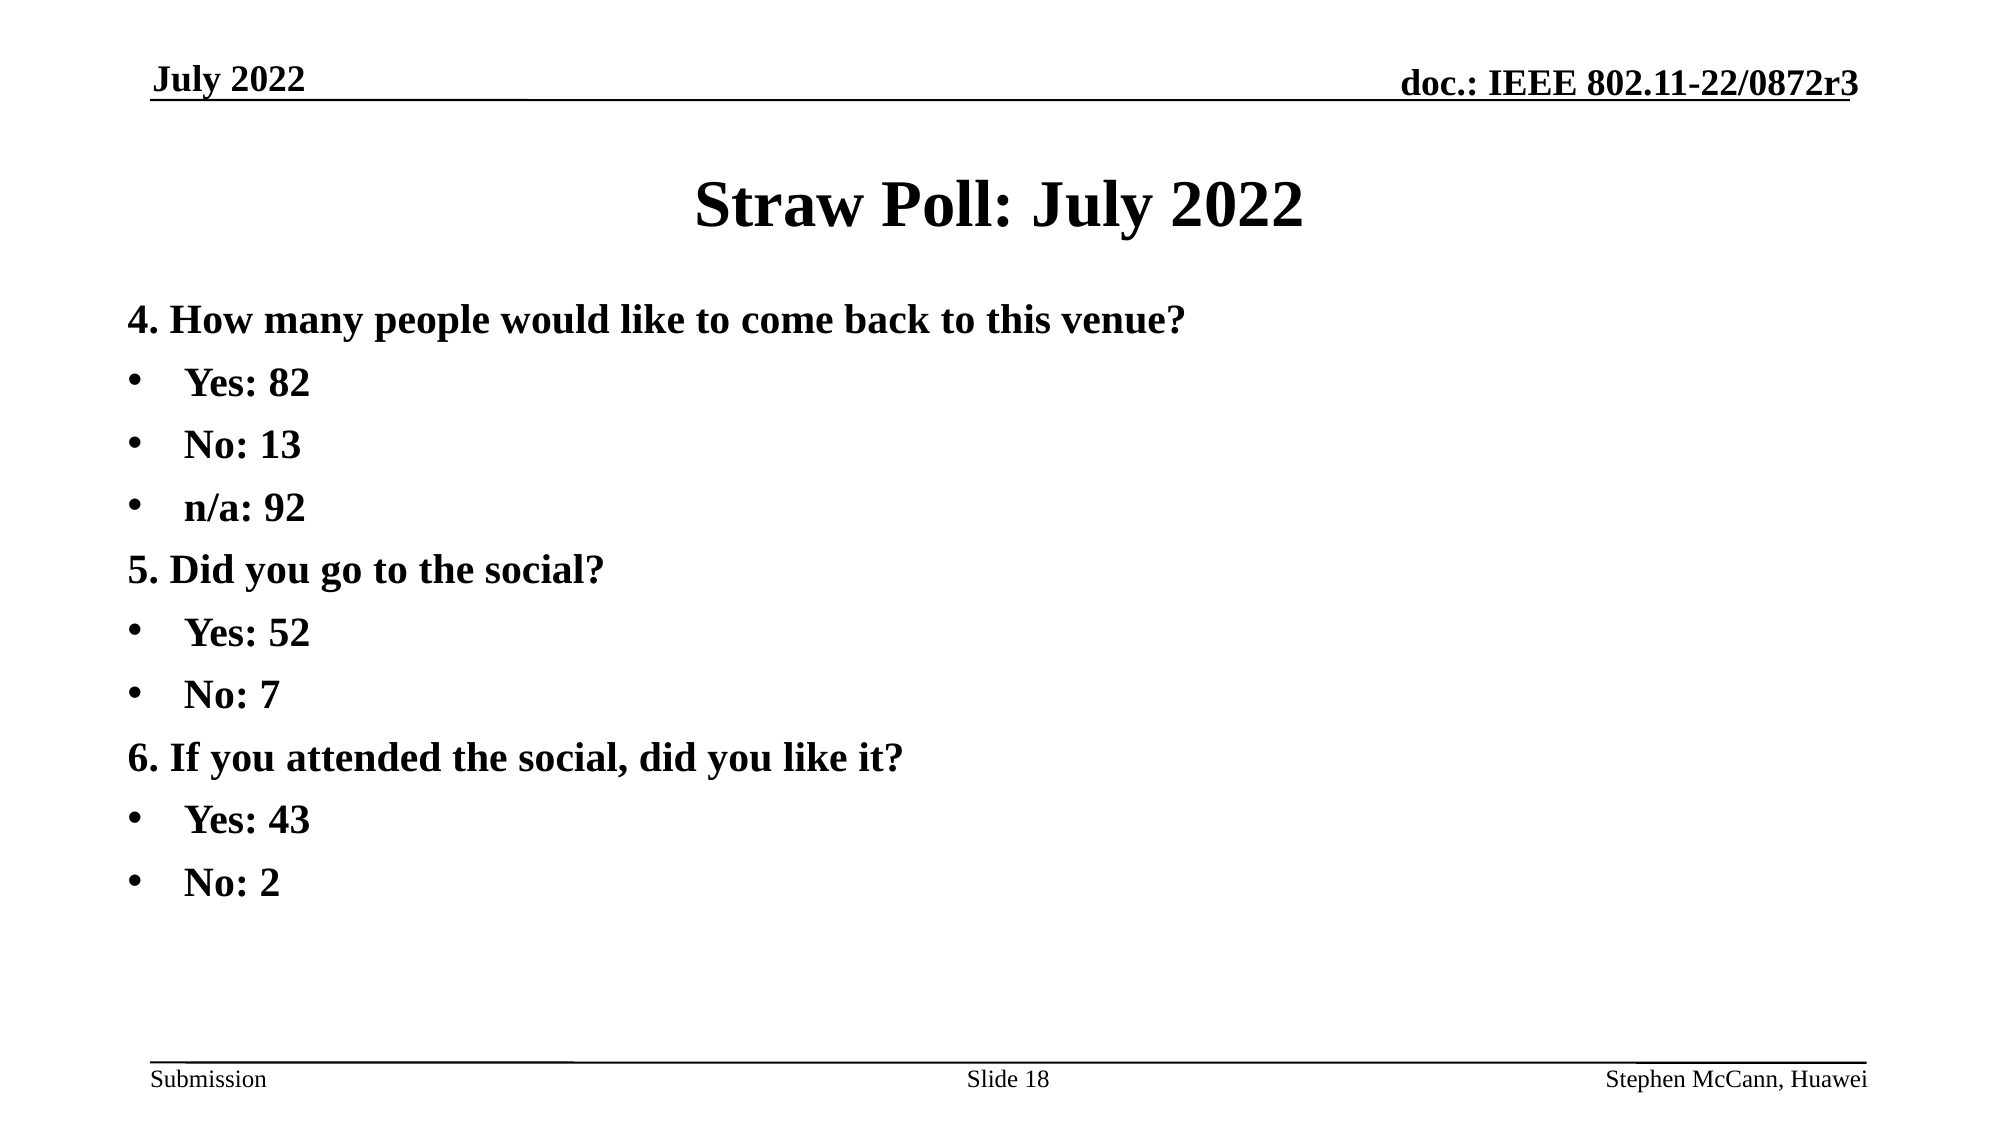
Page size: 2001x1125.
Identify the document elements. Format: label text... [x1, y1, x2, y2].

title Straw Poll: July 2022 [149, 112, 1850, 284]
slide_number Slide 18 [950, 1061, 1067, 1123]
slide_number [152, 54, 563, 100]
footer Stephen McCann, Huawei [1171, 1061, 1869, 1093]
list 4. How many people would like to come back to this venue? Yes: 82 No: 13 n/a: 92 5. Did you go to the social? Yes: 52 No: 7 6. If you attended the social, did you like it? Yes: 43 No: 2 [112, 284, 1976, 1022]
